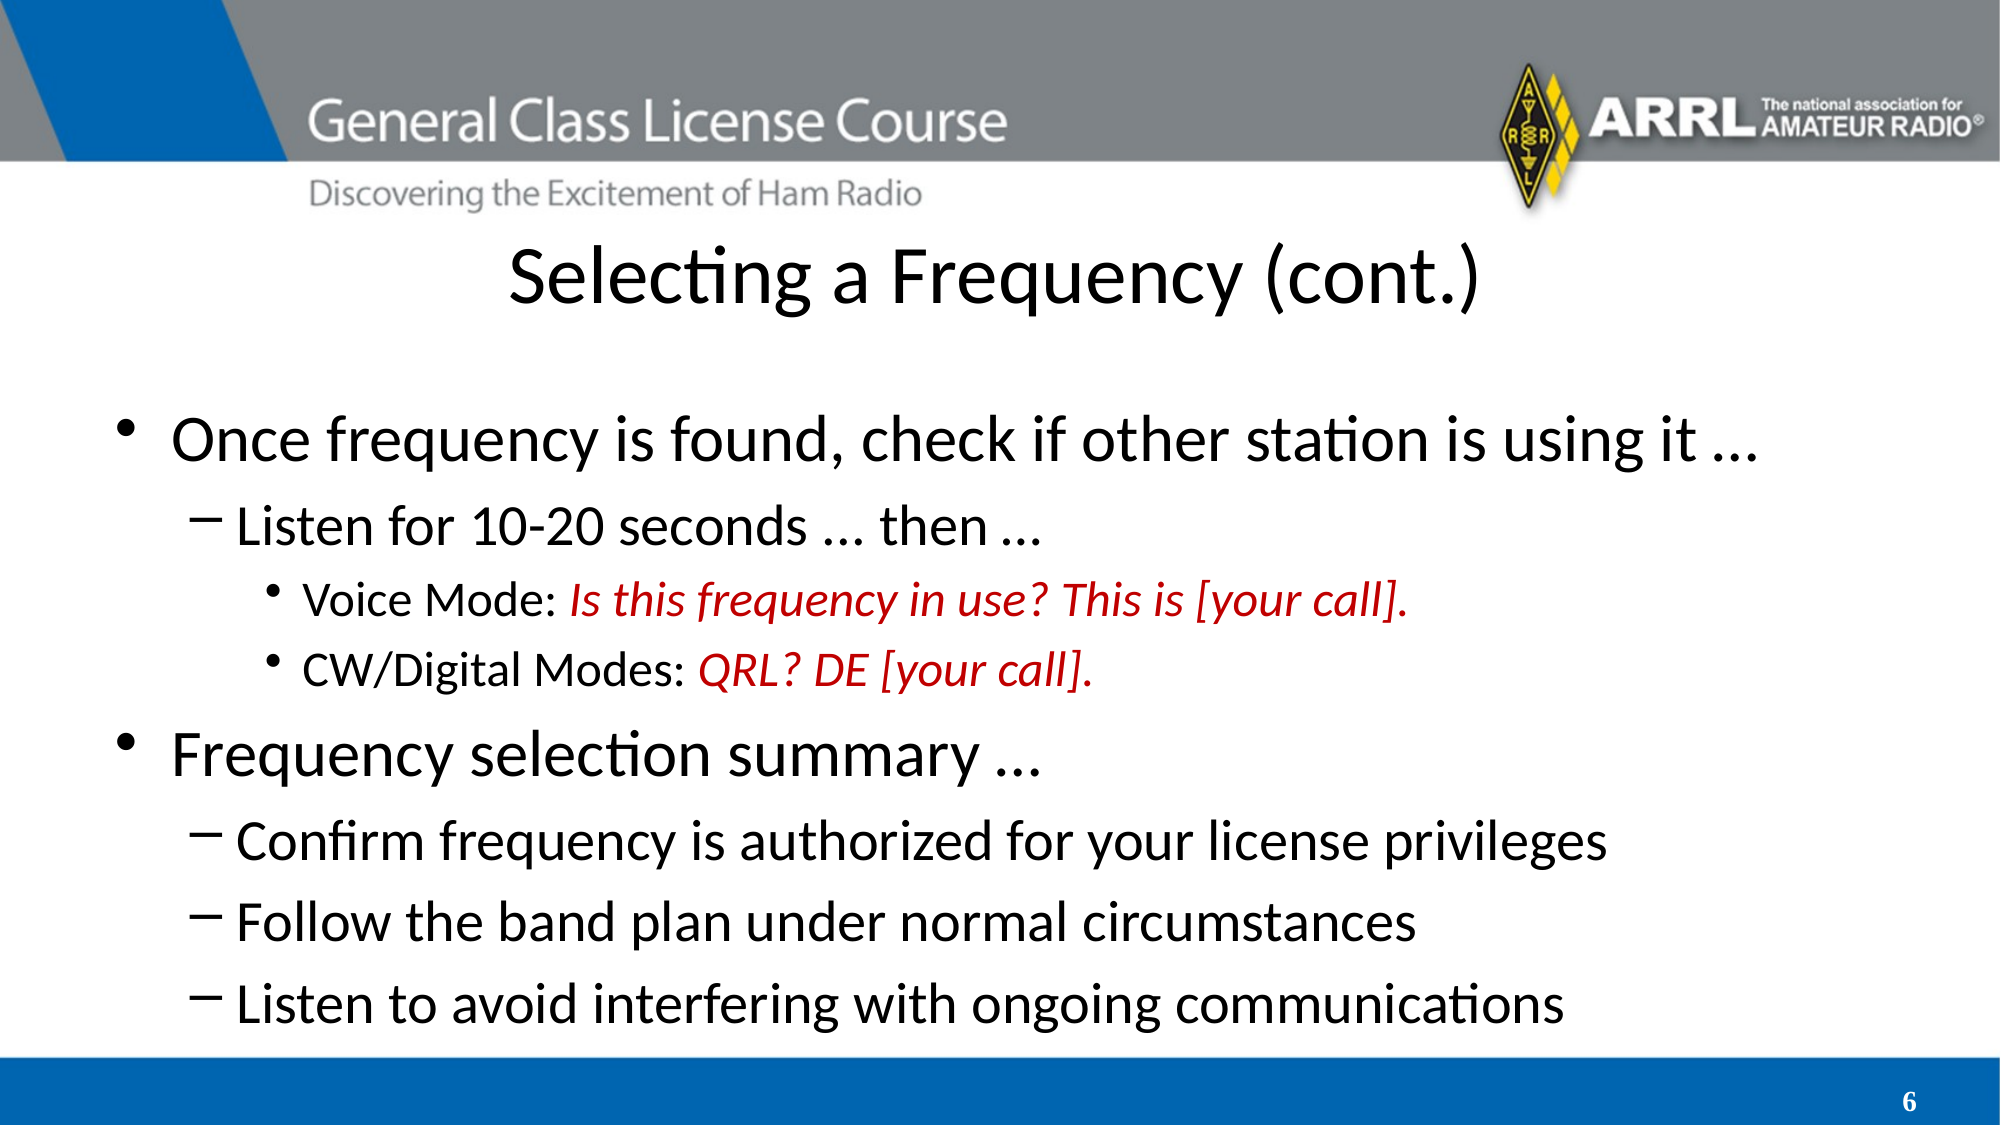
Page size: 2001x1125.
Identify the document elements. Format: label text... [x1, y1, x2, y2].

picture [0, 0, 2001, 1125]
list Once frequency is found, check if other station is using it … Listen for 10-20 seconds ... then … Voice Mode: Is this frequency in use? This is [your call]. CW/Digital Modes: QRL? DE [your call]. Frequency selection summary … Confirm frequency is authorized for your license privileges Follow the band plan under normal circumstances Listen to avoid interfering with ongoing communications [99, 387, 1900, 1075]
title Selecting a Frequency (cont.) [96, 212, 1897, 356]
